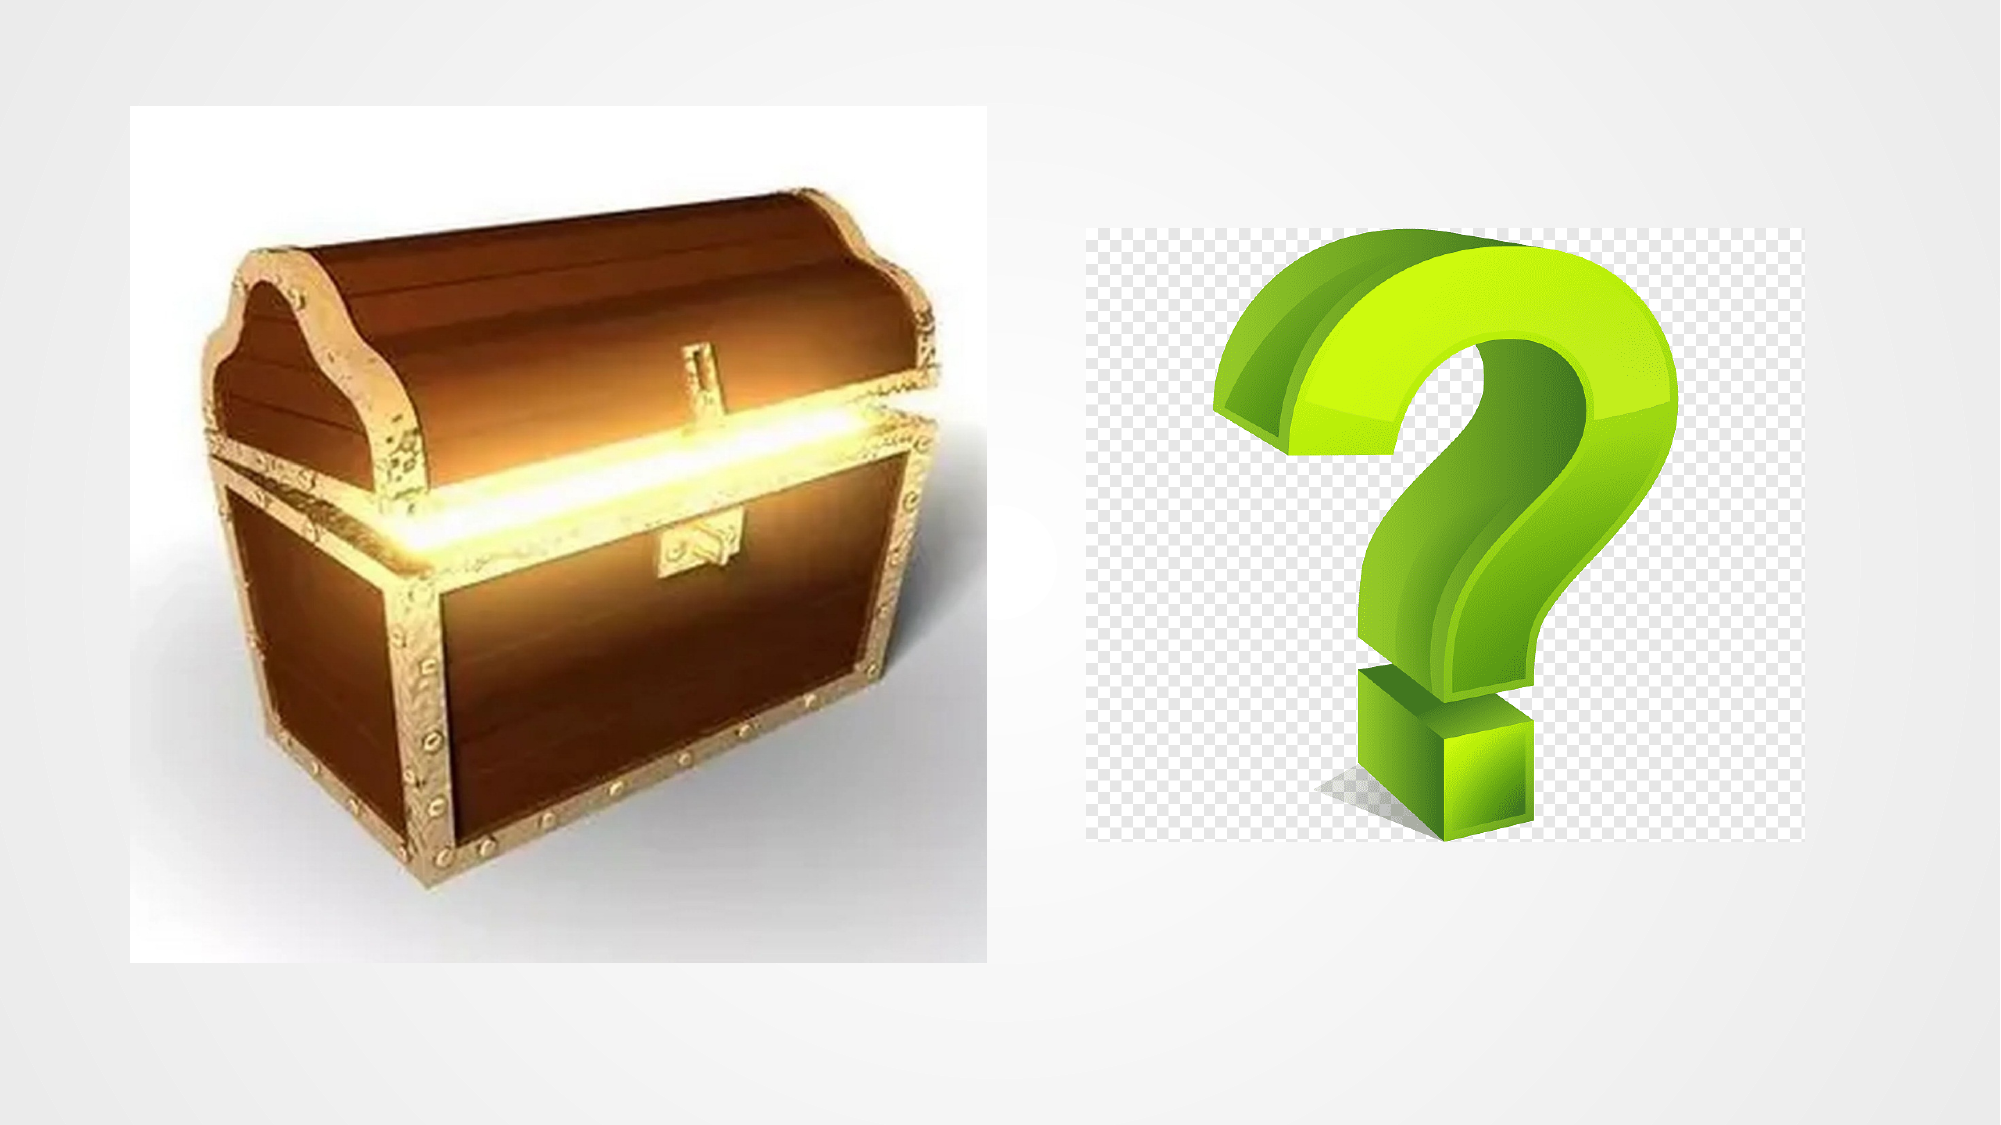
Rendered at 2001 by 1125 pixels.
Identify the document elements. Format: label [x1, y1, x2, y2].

picture [1086, 228, 1805, 842]
list [130, 106, 987, 963]
